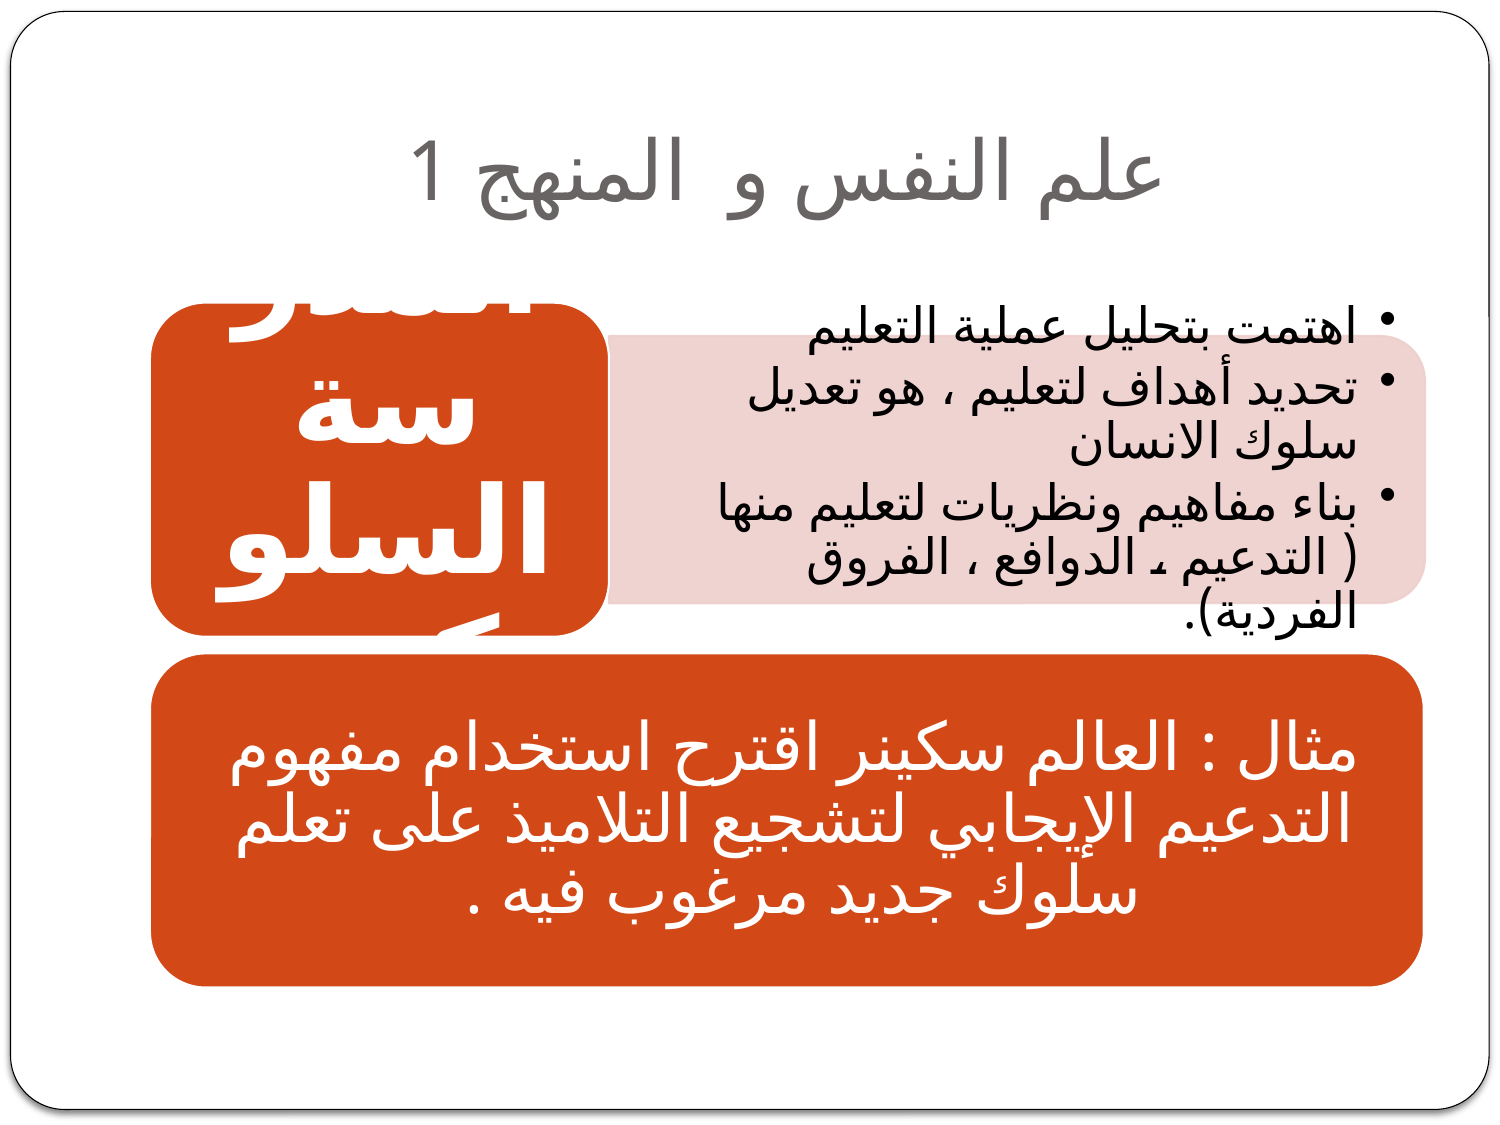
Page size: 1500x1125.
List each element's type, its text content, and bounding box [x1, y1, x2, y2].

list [149, 302, 1426, 988]
title علم النفس و المنهج 1 [150, 45, 1425, 233]
